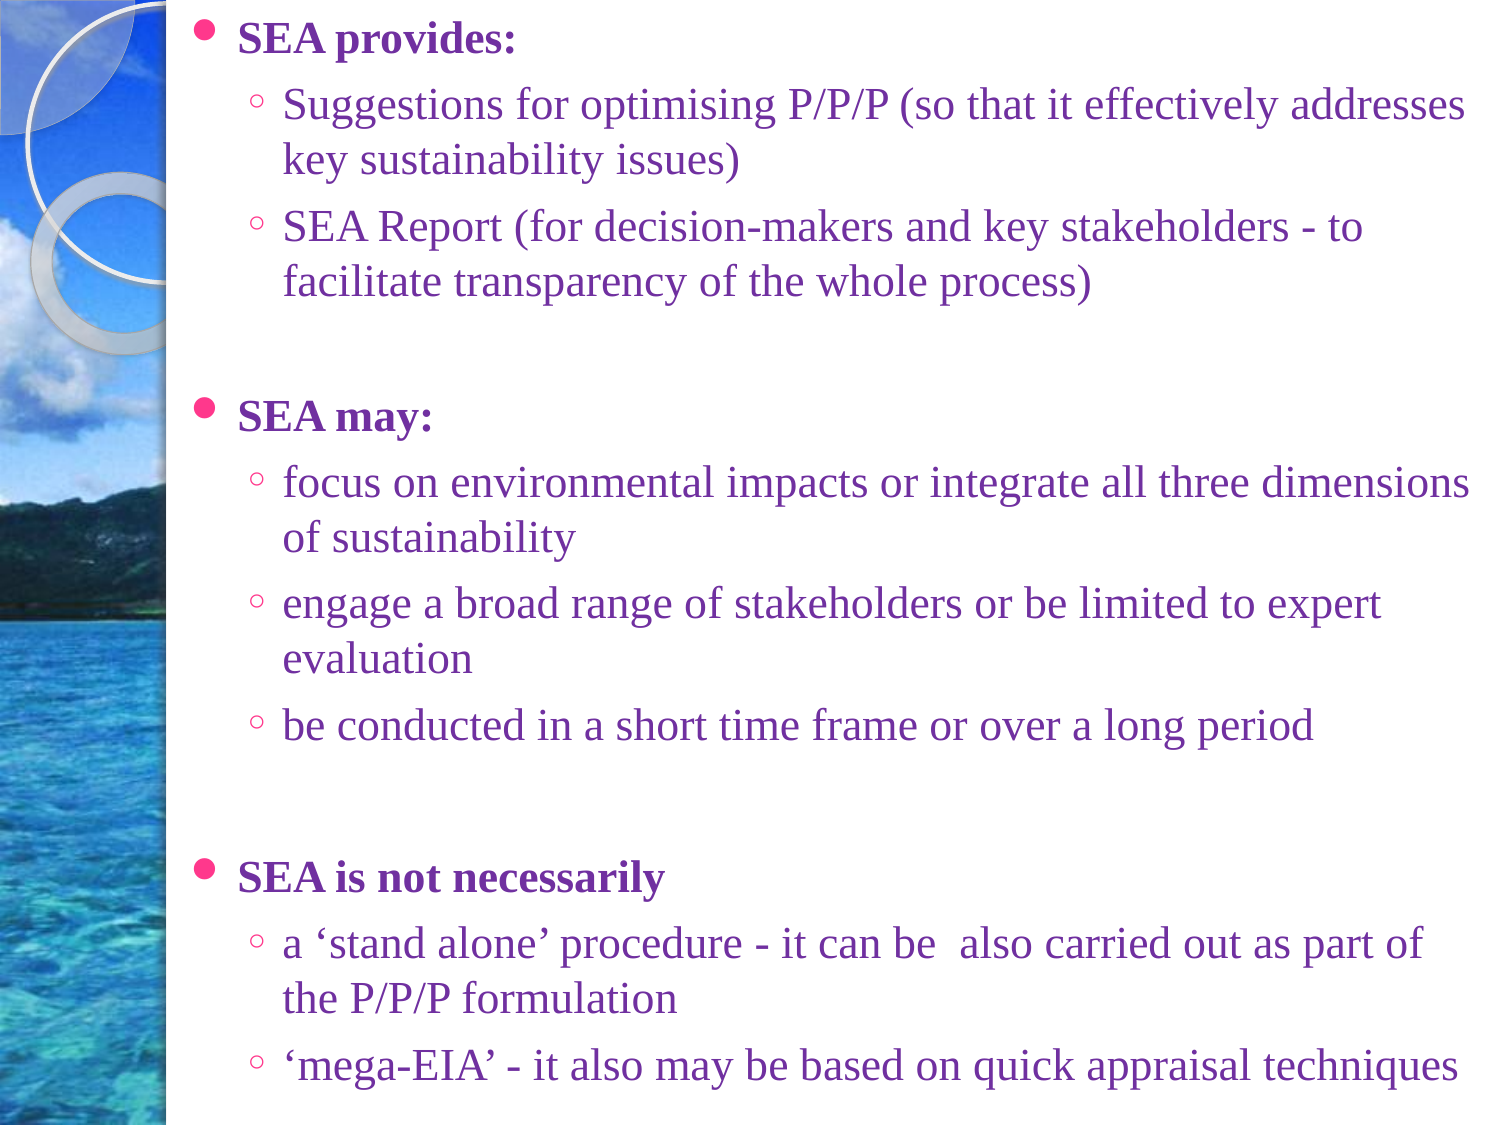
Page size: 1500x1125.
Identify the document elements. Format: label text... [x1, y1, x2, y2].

picture [53, 240, 160, 332]
picture [32, 13, 160, 207]
list SEA provides: Suggestions for optimising P/P/P (so that it effectively addresses key sustainability issues) SEA Report (for decision-makers and key stakeholders - to facilitate transparency of the whole process) SEA may: focus on environmental impacts or integrate all three dimensions of sustainability engage a broad range of stakeholders or be limited to expert evaluation be conducted in a short time frame or over a long period SEA is not necessarily a ‘stand alone’ procedure - it can be also carried out as part of the P/P/P formulation ‘mega-EIA’ - it also may be based on quick appraisal techniques [162, 0, 1500, 963]
picture [62, 195, 160, 280]
picture [136, 0, 162, 4]
picture [0, 134, 166, 1125]
